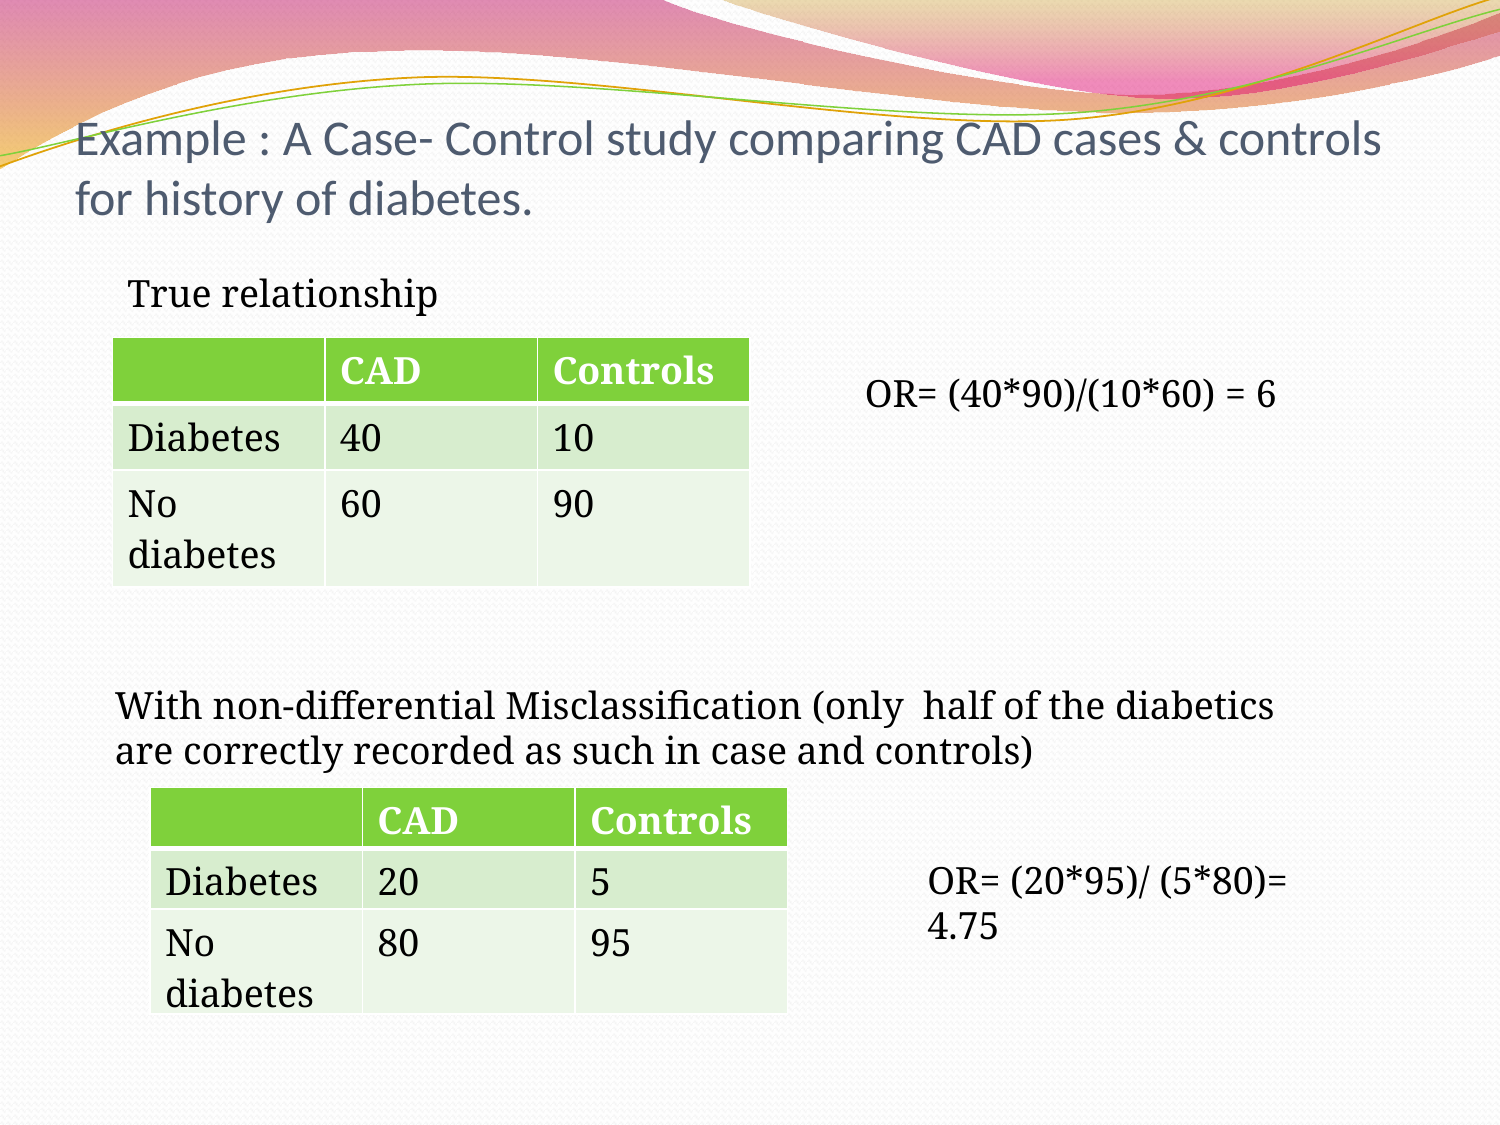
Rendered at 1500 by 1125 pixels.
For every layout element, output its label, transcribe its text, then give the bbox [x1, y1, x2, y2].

table_cell 20 [363, 851, 574, 908]
table_cell 80 [363, 910, 574, 1013]
table_cell 40 [326, 406, 537, 469]
table_cell No diabetes [151, 910, 362, 1013]
text_box OR= (20*95)/ (5*80)= 4.75 [912, 849, 1338, 955]
table_header CAD [363, 788, 574, 846]
title Example : A Case- Control study comparing CAD cases & controls for history of diabetes. [75, 87, 1425, 225]
table_cell 10 [538, 406, 749, 469]
table_cell No diabetes [113, 471, 324, 586]
table_cell Diabetes [151, 851, 362, 908]
table_header CAD [326, 338, 537, 401]
table_cell 5 [576, 851, 787, 908]
table_cell 90 [538, 471, 749, 586]
text_box True relationship [112, 262, 863, 323]
table_cell Diabetes [113, 406, 324, 469]
table_cell 60 [326, 471, 537, 586]
table_header [113, 338, 324, 401]
table_header Controls [538, 338, 749, 401]
text_box With non-differential Misclassification (only half of the diabetics are correctly recorded as such in case and controls) [99, 674, 1350, 780]
table_header [151, 788, 362, 846]
text_box OR= (40*90)/(10*60) = 6 [849, 362, 1350, 423]
table_header Controls [576, 788, 787, 846]
table_cell 95 [576, 910, 787, 1013]
